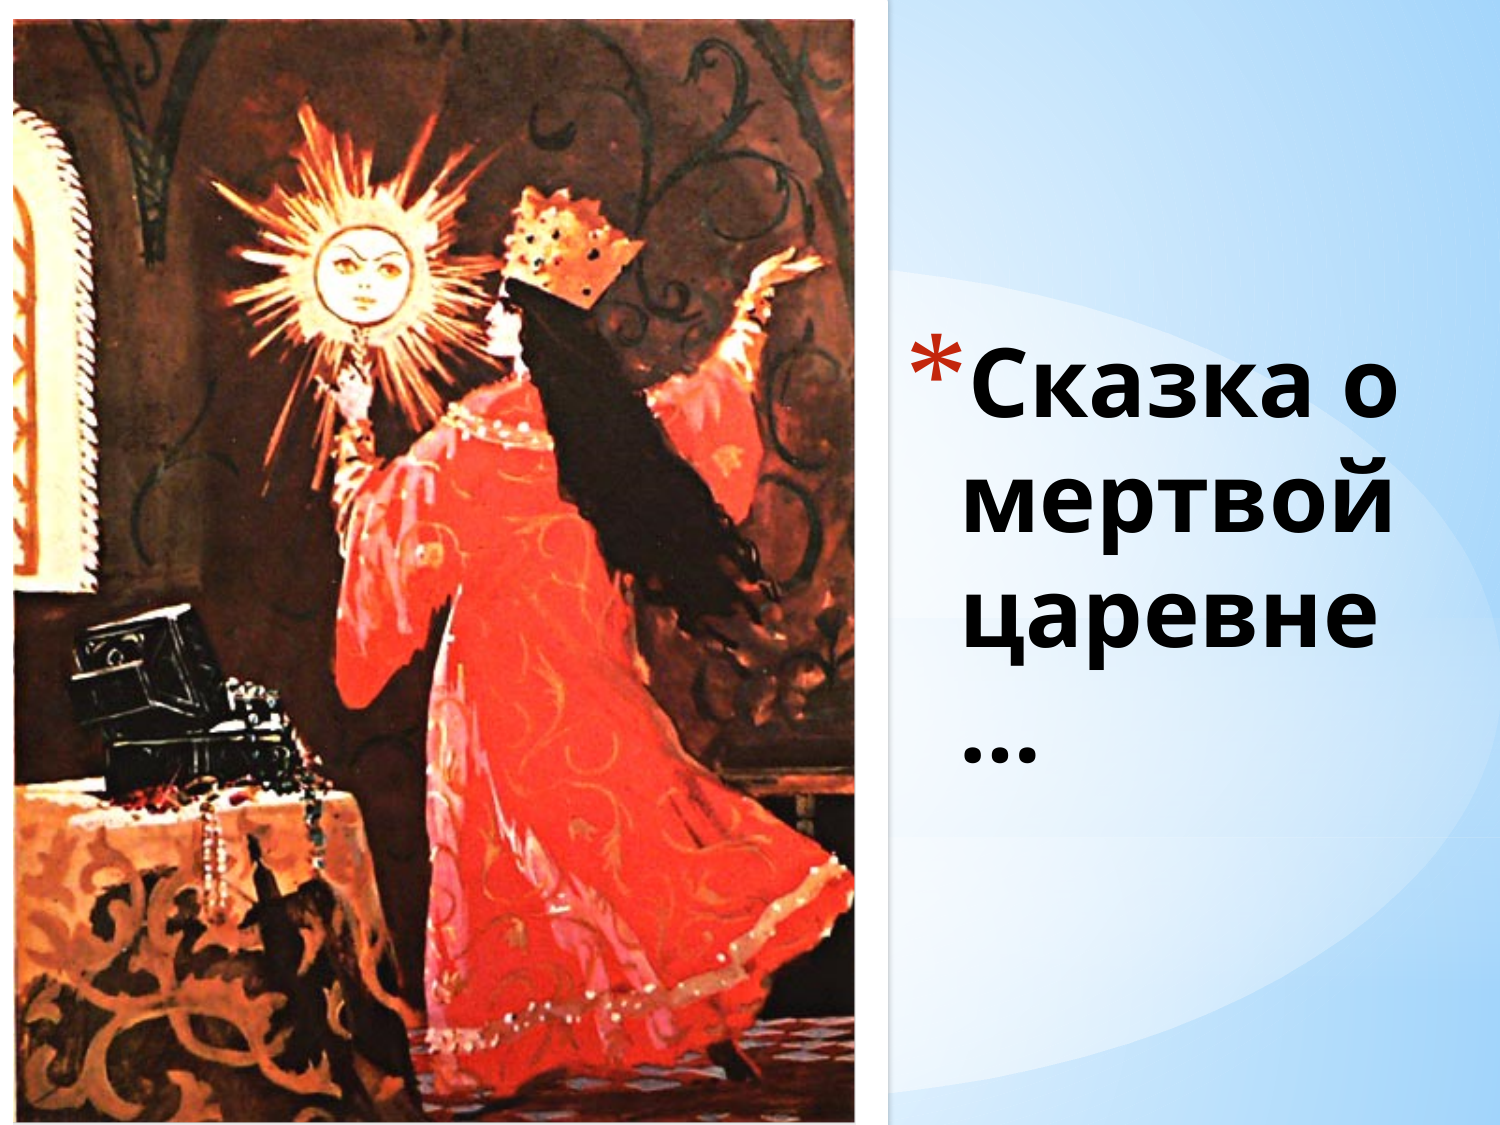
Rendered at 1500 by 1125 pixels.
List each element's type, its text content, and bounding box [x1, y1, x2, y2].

picture [13, 18, 857, 1125]
title Сказка о мертвой царевне… [893, 314, 1424, 905]
